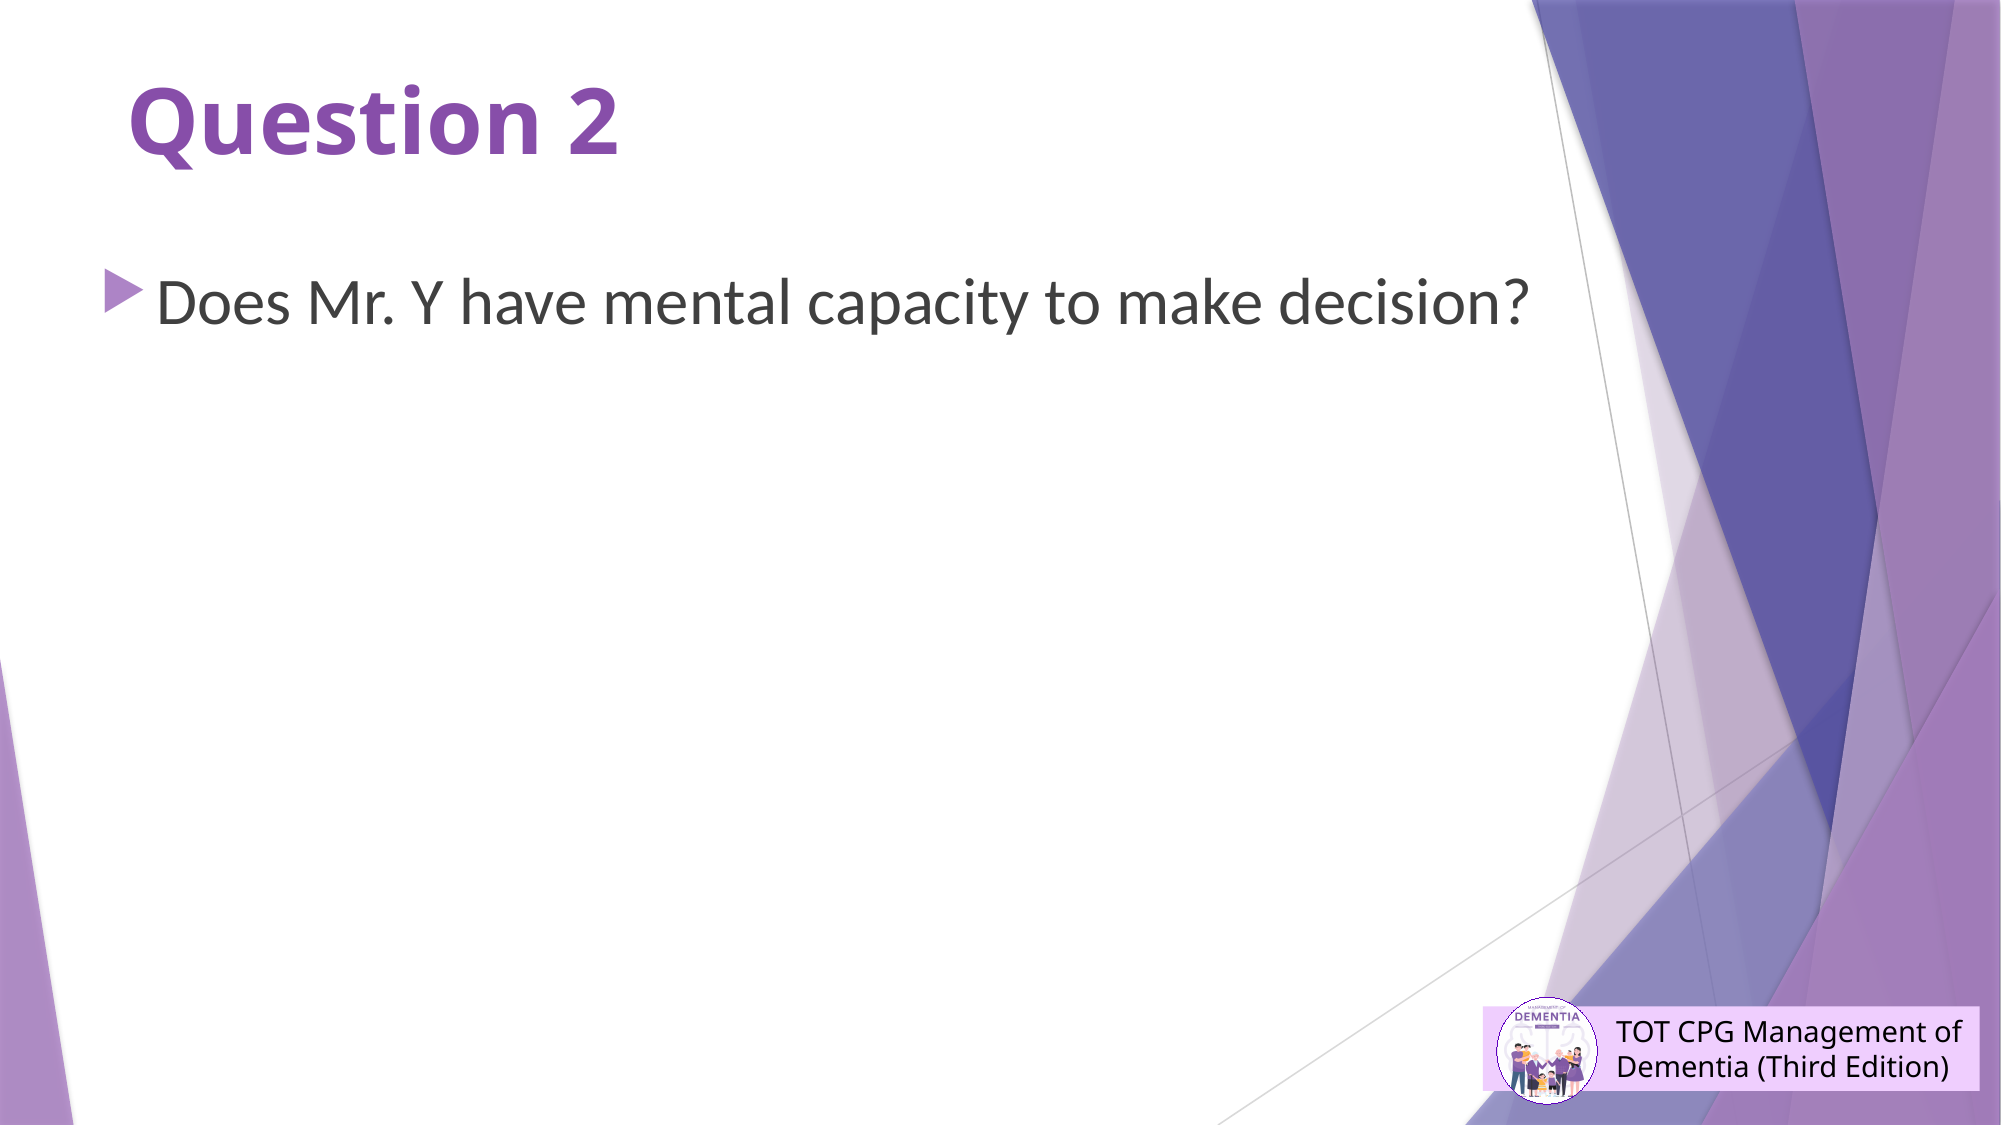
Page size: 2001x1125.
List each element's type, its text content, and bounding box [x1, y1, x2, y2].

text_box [1482, 996, 1981, 1105]
list Does Mr. Y have mental capacity to make decision? [84, 242, 1598, 1039]
title Question 2 [111, 55, 1522, 242]
